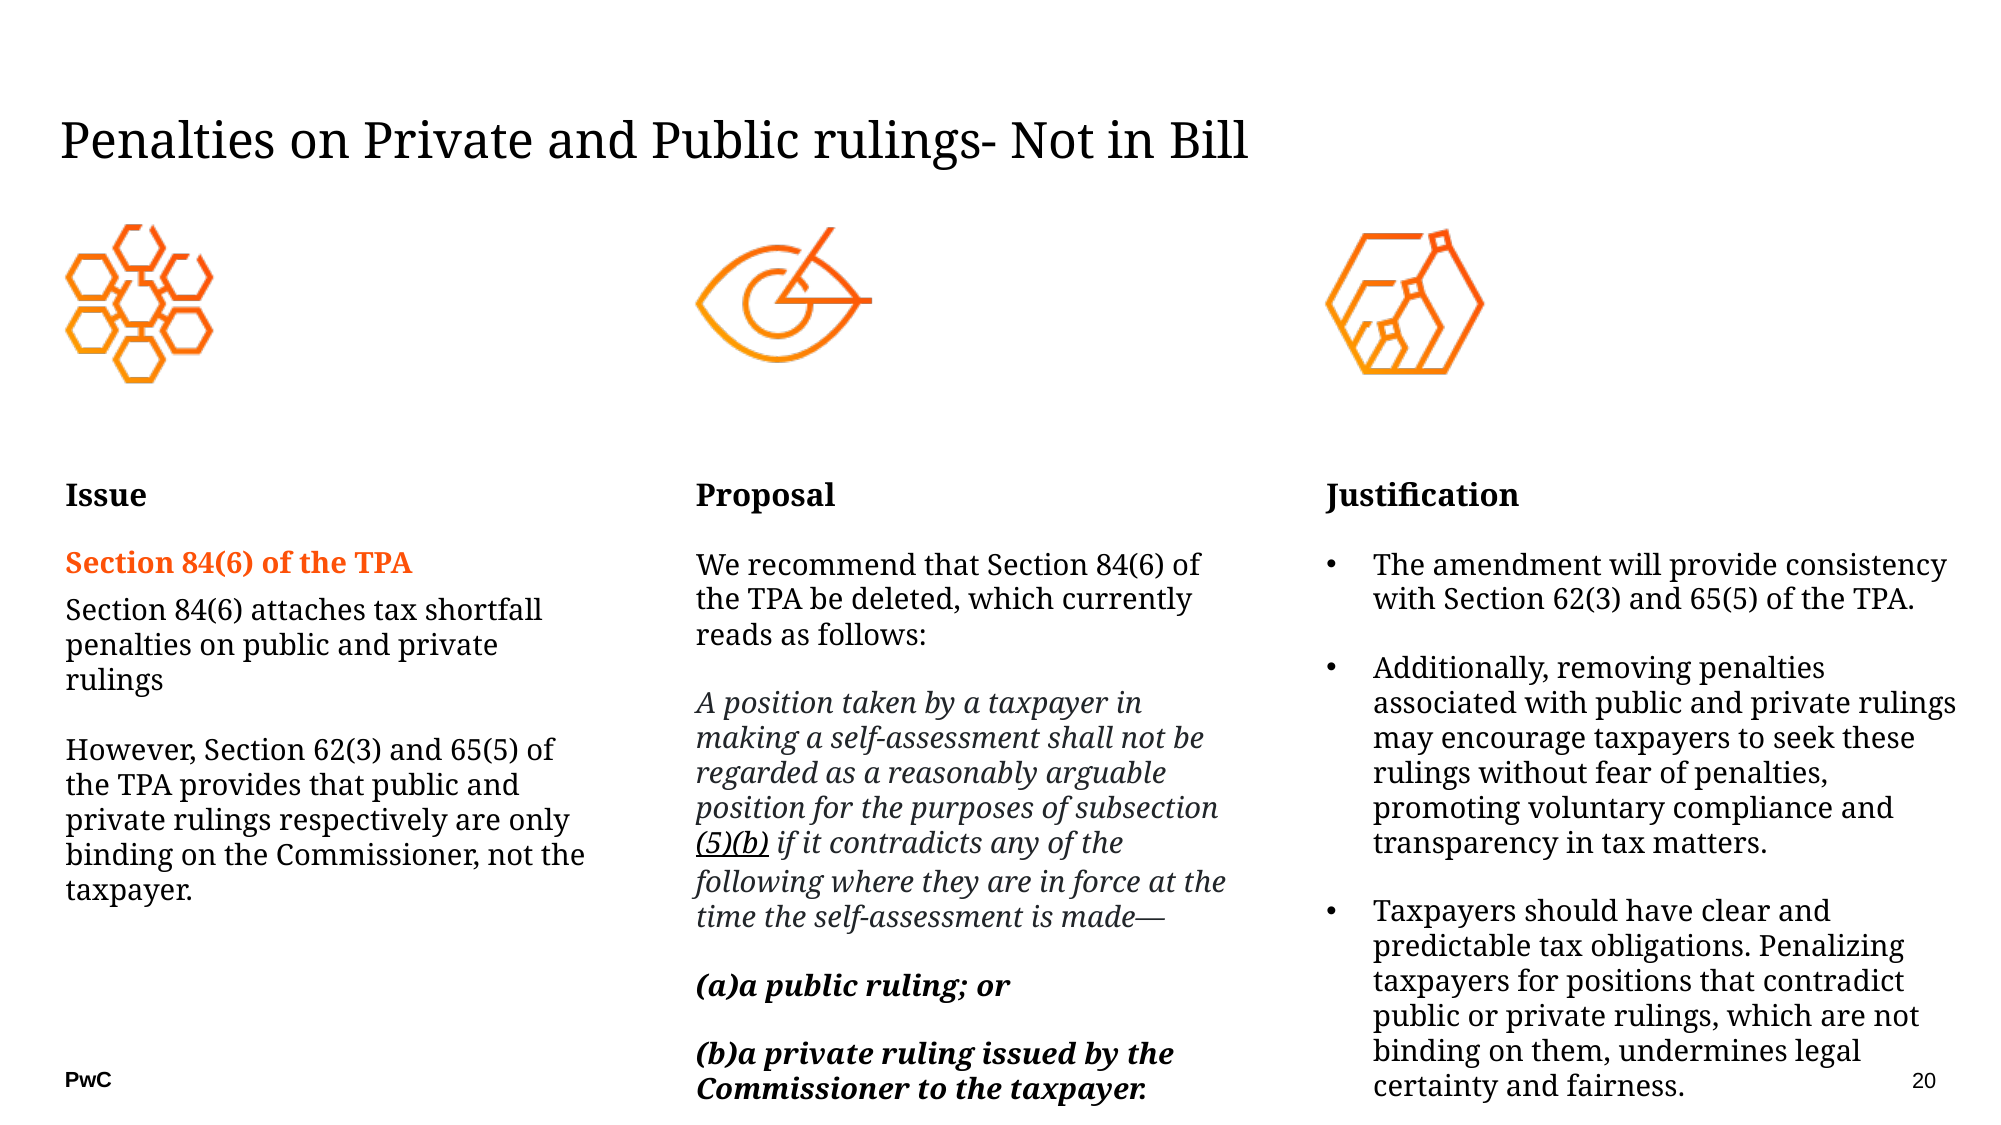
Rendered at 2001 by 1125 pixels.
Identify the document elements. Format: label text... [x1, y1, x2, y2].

picture [1310, 209, 1499, 399]
text_box Issue Section 84(6) of the TPA Section 84(6) attaches tax shortfall penalties on public and private rulings However, Section 62(3) and 65(5) of the TPA provides that public and private rulings respectively are only binding on the Commissioner, not the taxpayer. [65, 475, 604, 878]
picture [45, 209, 234, 399]
text_box Justification The amendment will provide consistency with Section 62(3) and 65(5) of the TPA. Additionally, removing penalties associated with public and private rulings may encourage taxpayers to seek these rulings without fear of penalties, promoting voluntary compliance and transparency in tax matters. Taxpayers should have clear and predictable tax obligations. Penalizing taxpayers for positions that contradict public or private rulings, which are not binding on them, undermines legal certainty and fairness. [1326, 475, 1975, 984]
text_box Proposal We recommend that Section 84(6) of the TPA be deleted, which currently reads as follows: A position taken by a taxpayer in making a self-assessment shall not be regarded as a reasonably arguable position for the purposes of subsection (5)(b) if it contradicts any of the following where they are in force at the time the self-assessment is made— (a)a public ruling; or (b)a private ruling issued by the Commissioner to the taxpayer. [695, 475, 1234, 878]
picture [689, 209, 879, 399]
text_box Penalties on Private and Public rulings- Not in Bill [45, 100, 1882, 176]
slide_number 20 [1887, 1066, 1936, 1093]
